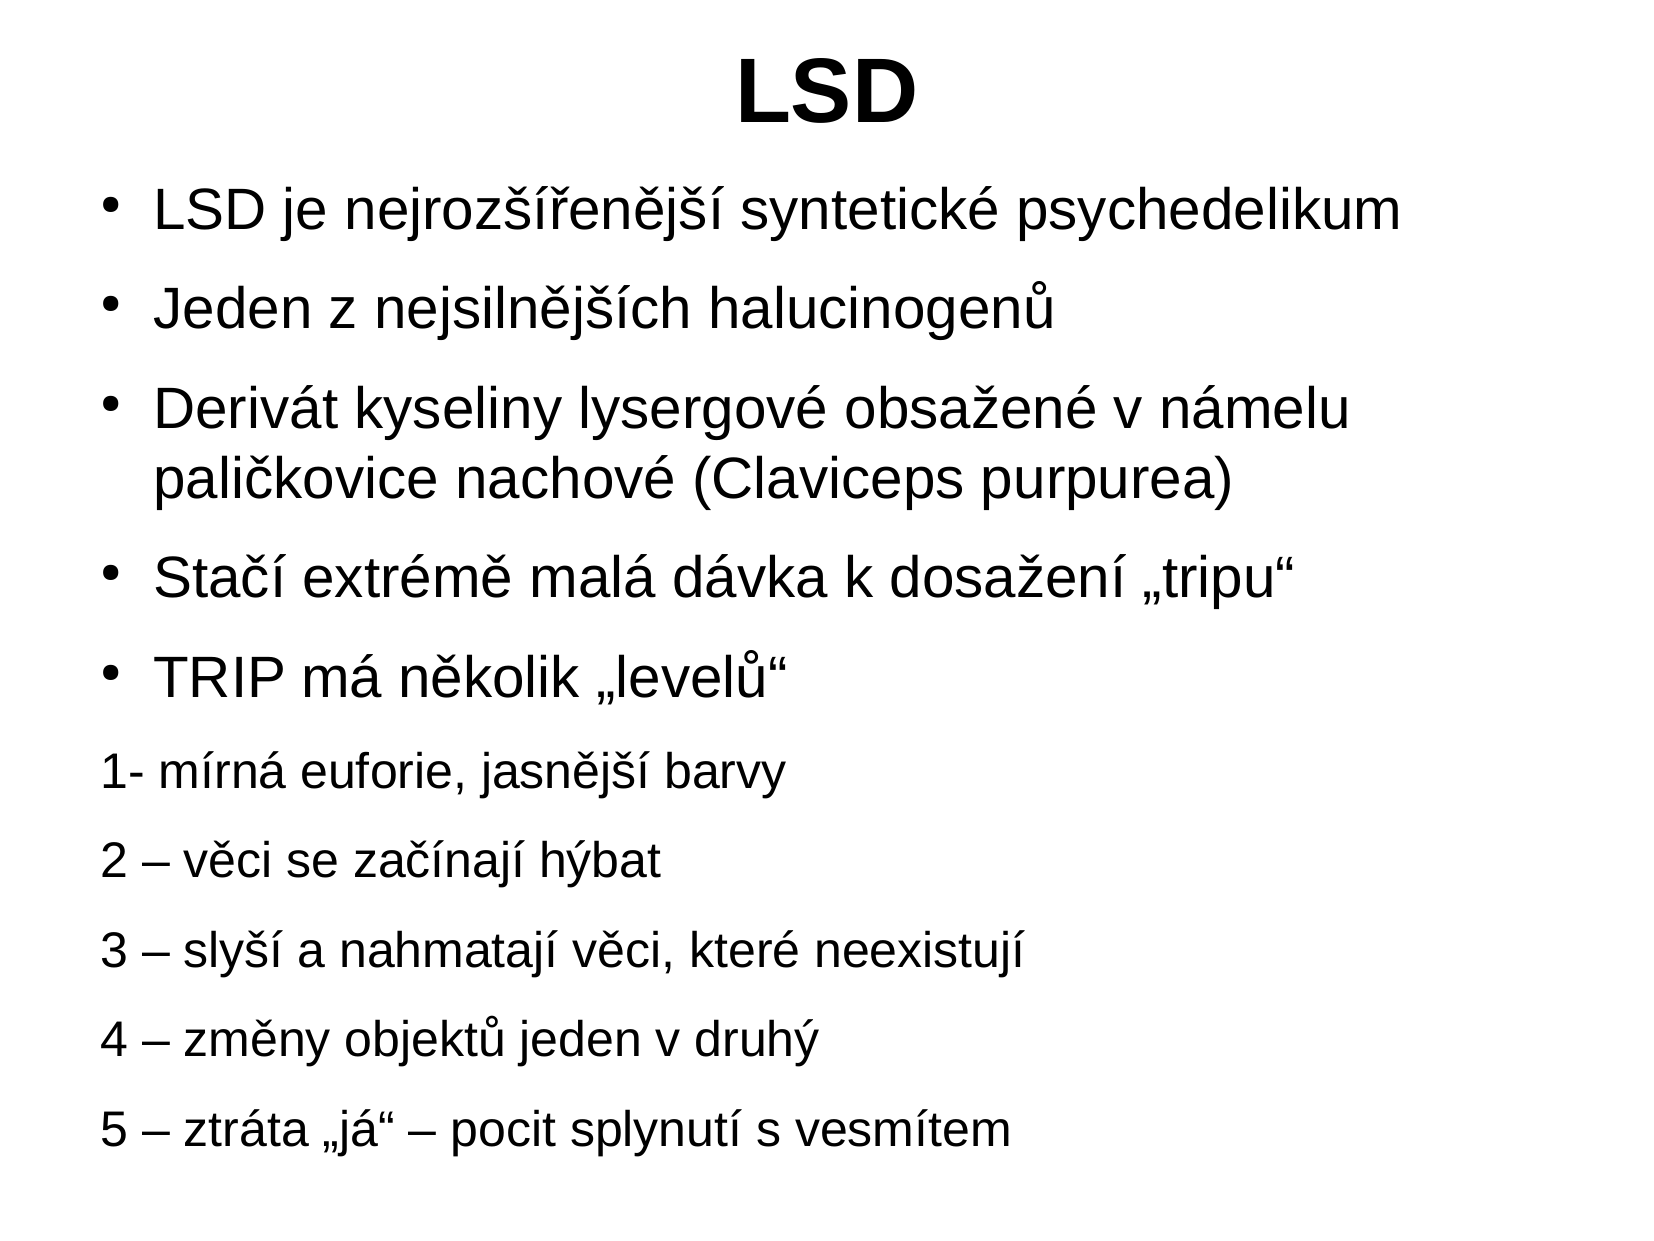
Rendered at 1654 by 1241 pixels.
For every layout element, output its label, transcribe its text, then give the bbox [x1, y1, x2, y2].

title LSD [82, 0, 1571, 171]
list LSD je nejrozšířenější syntetické psychedelikum Jeden z nejsilnějších halucinogenů Derivát kyseliny lysergové obsažené v námelu paličkovice nachové (Claviceps purpurea) Stačí extrémě malá dávka k dosažení „tripu“ TRIP má několik „levelů“ 1- mírná euforie, jasnější barvy 2 – věci se začínají hýbat 3 – slyší a nahmatají věci, které neexistují 4 – změny objektů jeden v druhý 5 – ztráta „já“ – pocit splynutí s vesmítem [82, 171, 1571, 1109]
